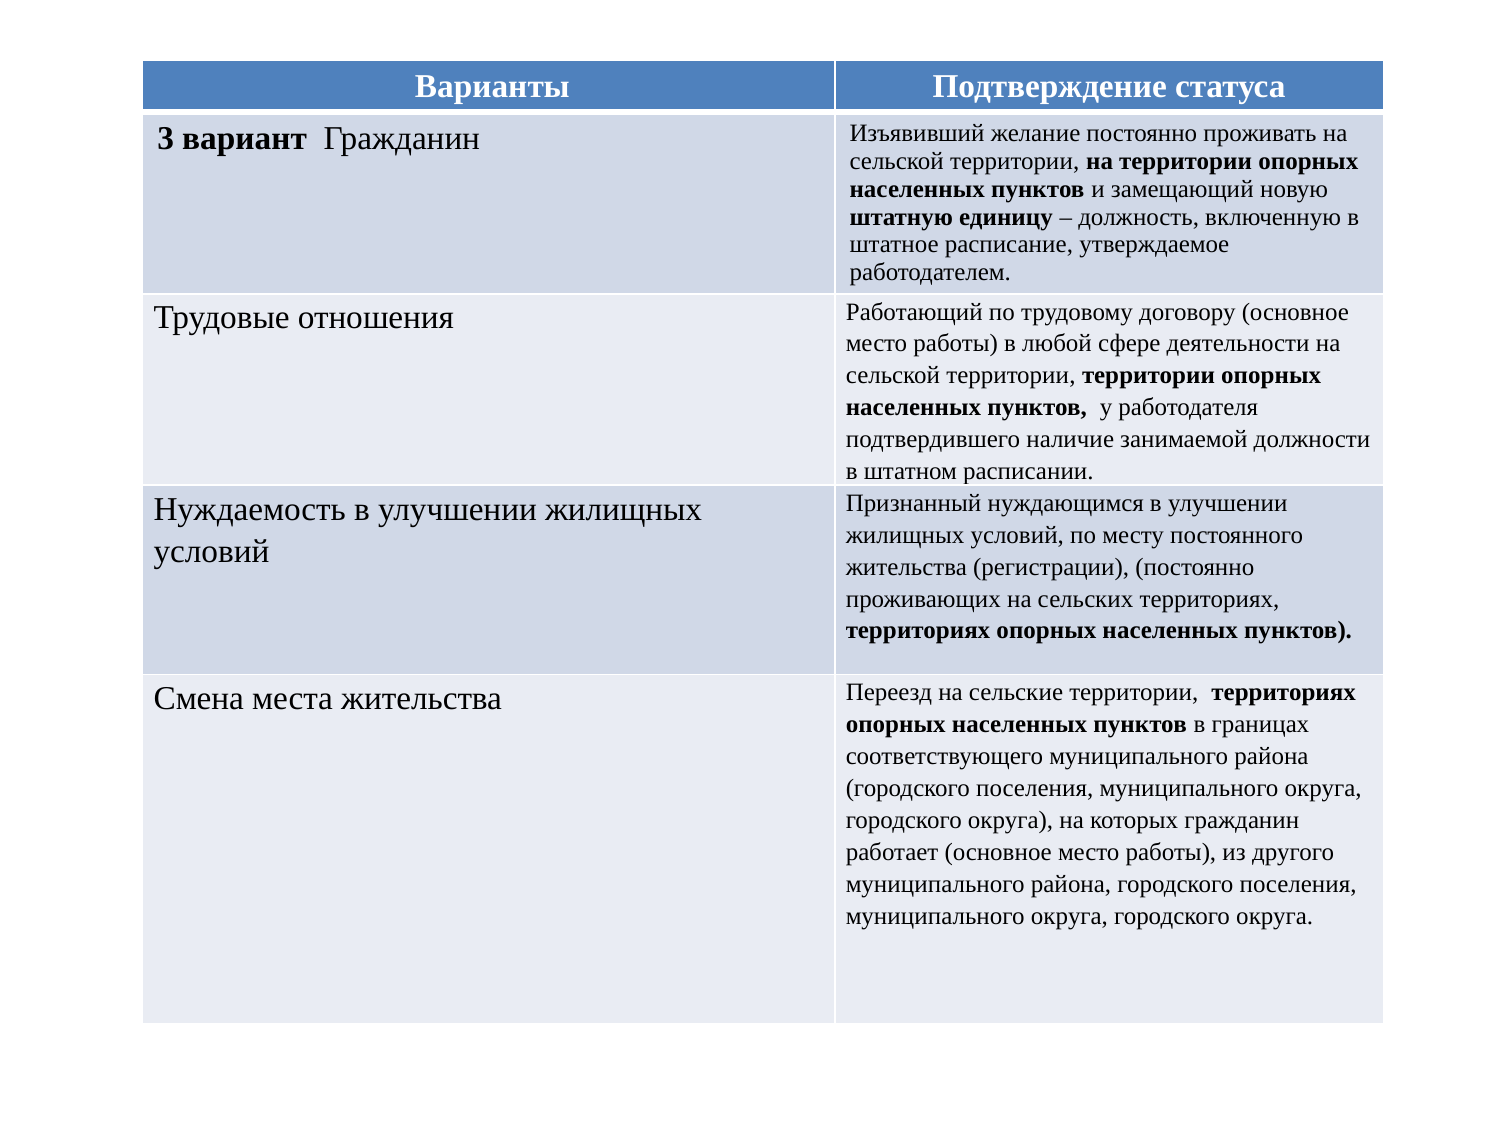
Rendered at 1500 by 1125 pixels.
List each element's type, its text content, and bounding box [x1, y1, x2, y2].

table_cell Нуждаемость в улучшении жилищных условий [143, 486, 834, 674]
table_cell Работающий по трудовому договору (основное место работы) в любой сфере деятельности на сельской территории, территории опорных населенных пунктов, у работодателя подтвердившего наличие занимаемой должности в штатном расписании. [836, 295, 1383, 484]
table_header Варианты [143, 61, 834, 109]
table_cell Смена места жительства [143, 675, 834, 1023]
table_header Подтверждение статуса [836, 61, 1383, 109]
table_cell Изъявивший желание постоянно проживать на сельской территории, на территории опорных населенных пунктов и замещающий новую штатную единицу – должность, включенную в штатное расписание, утверждаемое работодателем. [836, 115, 1383, 293]
table_cell Признанный нуждающимся в улучшении жилищных условий, по месту постоянного жительства (регистрации), (постоянно проживающих на сельских территориях, территориях опорных населенных пунктов). [836, 486, 1383, 674]
table_cell 3 вариант Гражданин [143, 115, 834, 293]
table_cell Переезд на сельские территории, территориях опорных населенных пунктов в границах соответствующего муниципального района (городского поселения, муниципального округа, городского округа), на которых гражданин работает (основное место работы), из другого муниципального района, городского поселения, муниципального округа, городского округа. [836, 675, 1383, 1023]
table_cell Трудовые отношения [143, 295, 834, 484]
